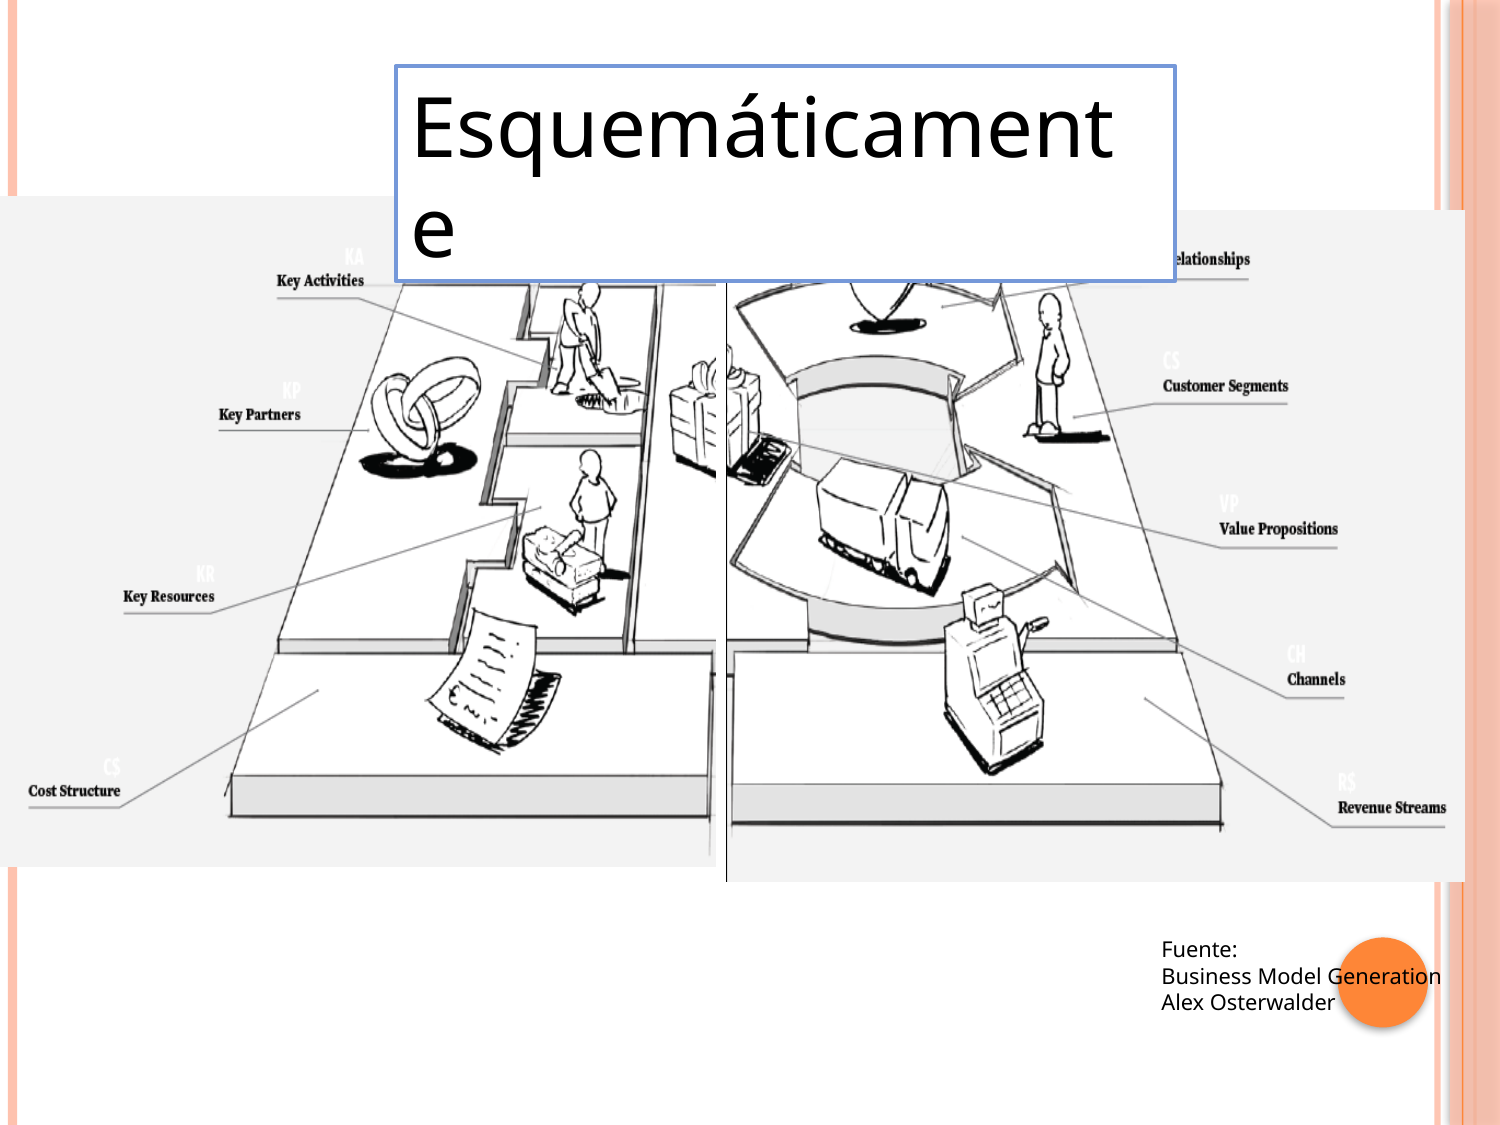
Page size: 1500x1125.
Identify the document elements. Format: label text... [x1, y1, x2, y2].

text_box Esquemáticamente [394, 64, 1177, 193]
text_box Fuente: Business Model Generation Alex Osterwalder [1146, 928, 1457, 1023]
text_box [0, 195, 1466, 882]
